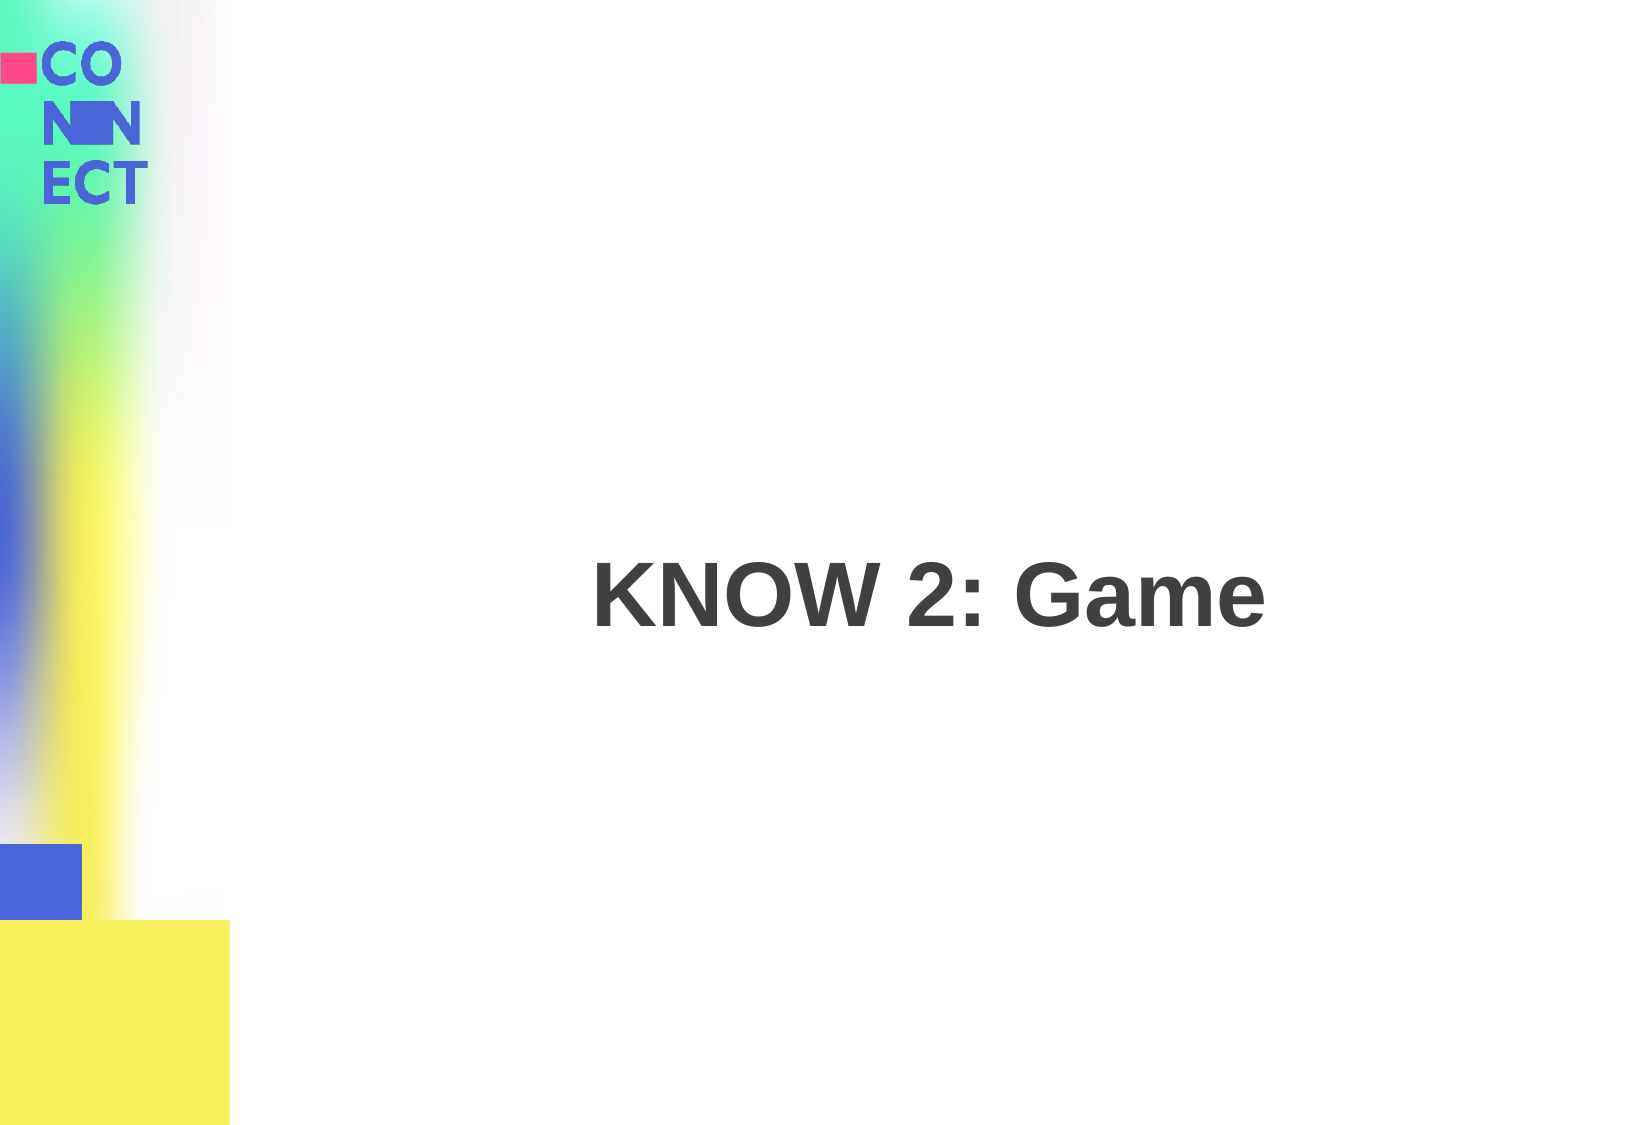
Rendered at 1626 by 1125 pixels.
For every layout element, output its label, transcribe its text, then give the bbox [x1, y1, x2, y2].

title KNOW 2: Game [576, 453, 1530, 741]
picture [0, 0, 1626, 1125]
